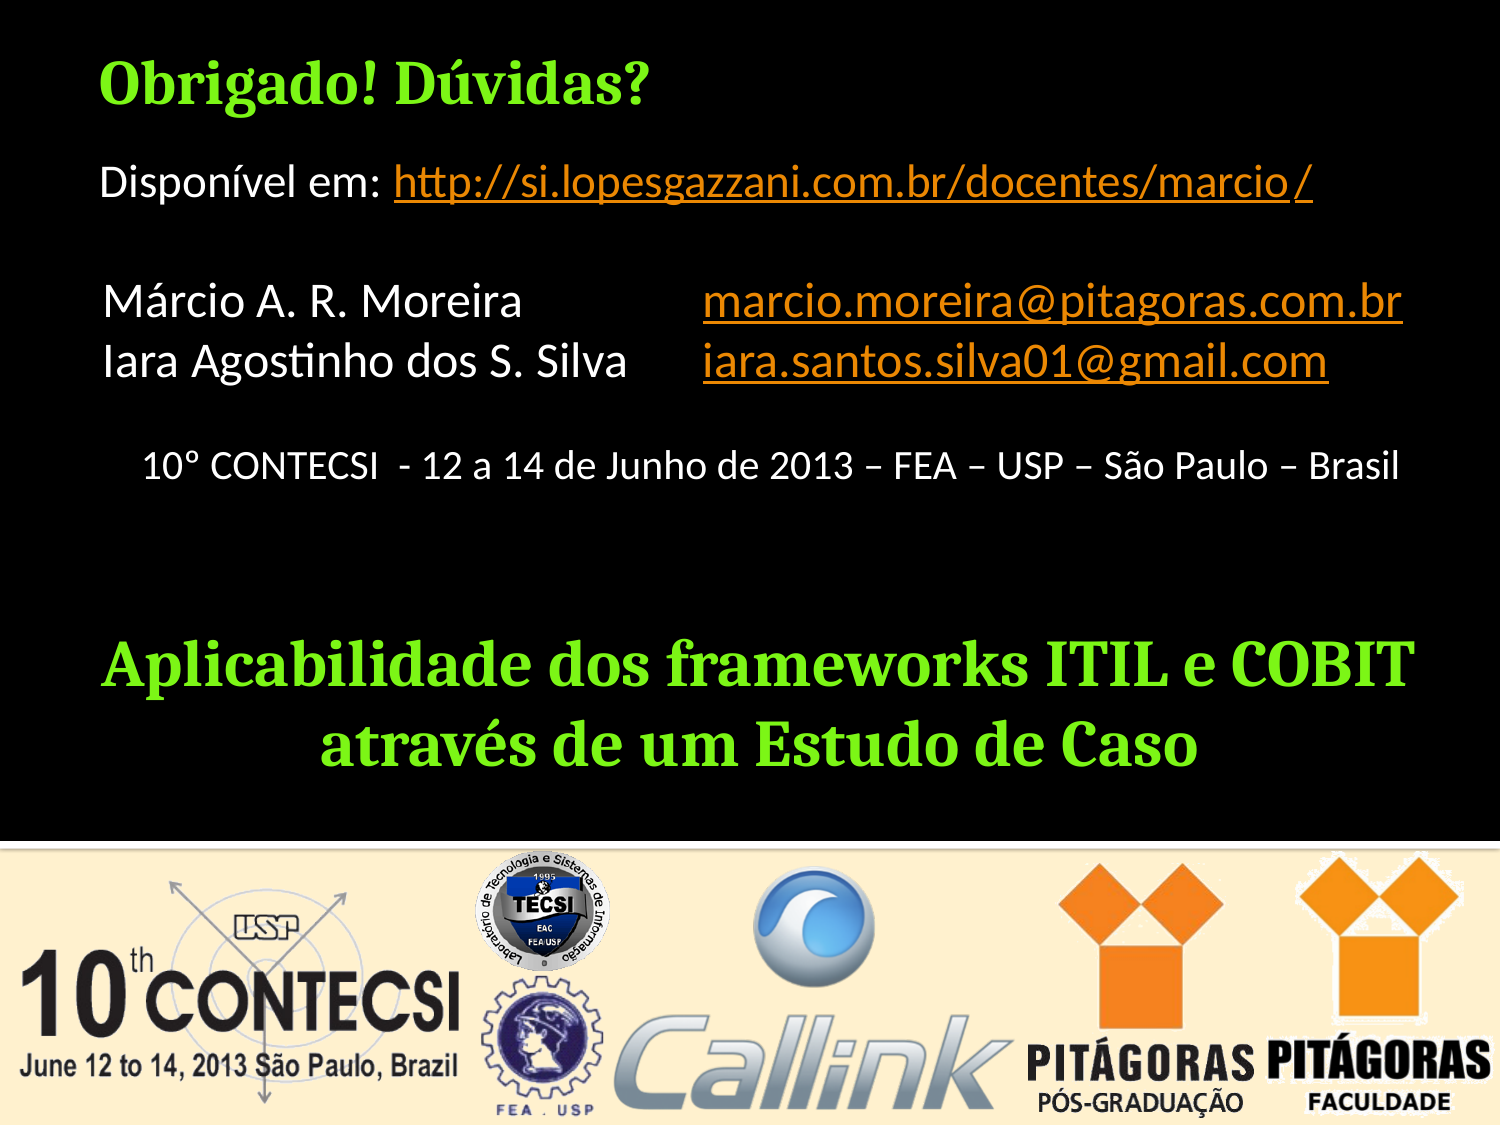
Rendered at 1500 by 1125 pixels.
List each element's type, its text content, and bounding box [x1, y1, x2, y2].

title Aplicabilidade dos frameworks ITIL e COBIT através de um Estudo de Caso [76, 586, 1436, 814]
picture [1028, 863, 1254, 1118]
picture [2, 846, 1026, 1125]
text_box Obrigado! Dúvidas? Disponível em: http://si.lopesgazzani.com.br/docentes/marcio/ [84, 39, 1436, 209]
subtitle Márcio A. R. Moreira marcio.moreira@pitagoras.com.br Iara Agostinho dos S. Silva iara.santos.silva01@gmail.com 10º CONTECSI - 12 a 14 de Junho de 2013 – FEA – USP – São Paulo – Brasil [83, 208, 1447, 548]
picture [1265, 851, 1495, 1118]
